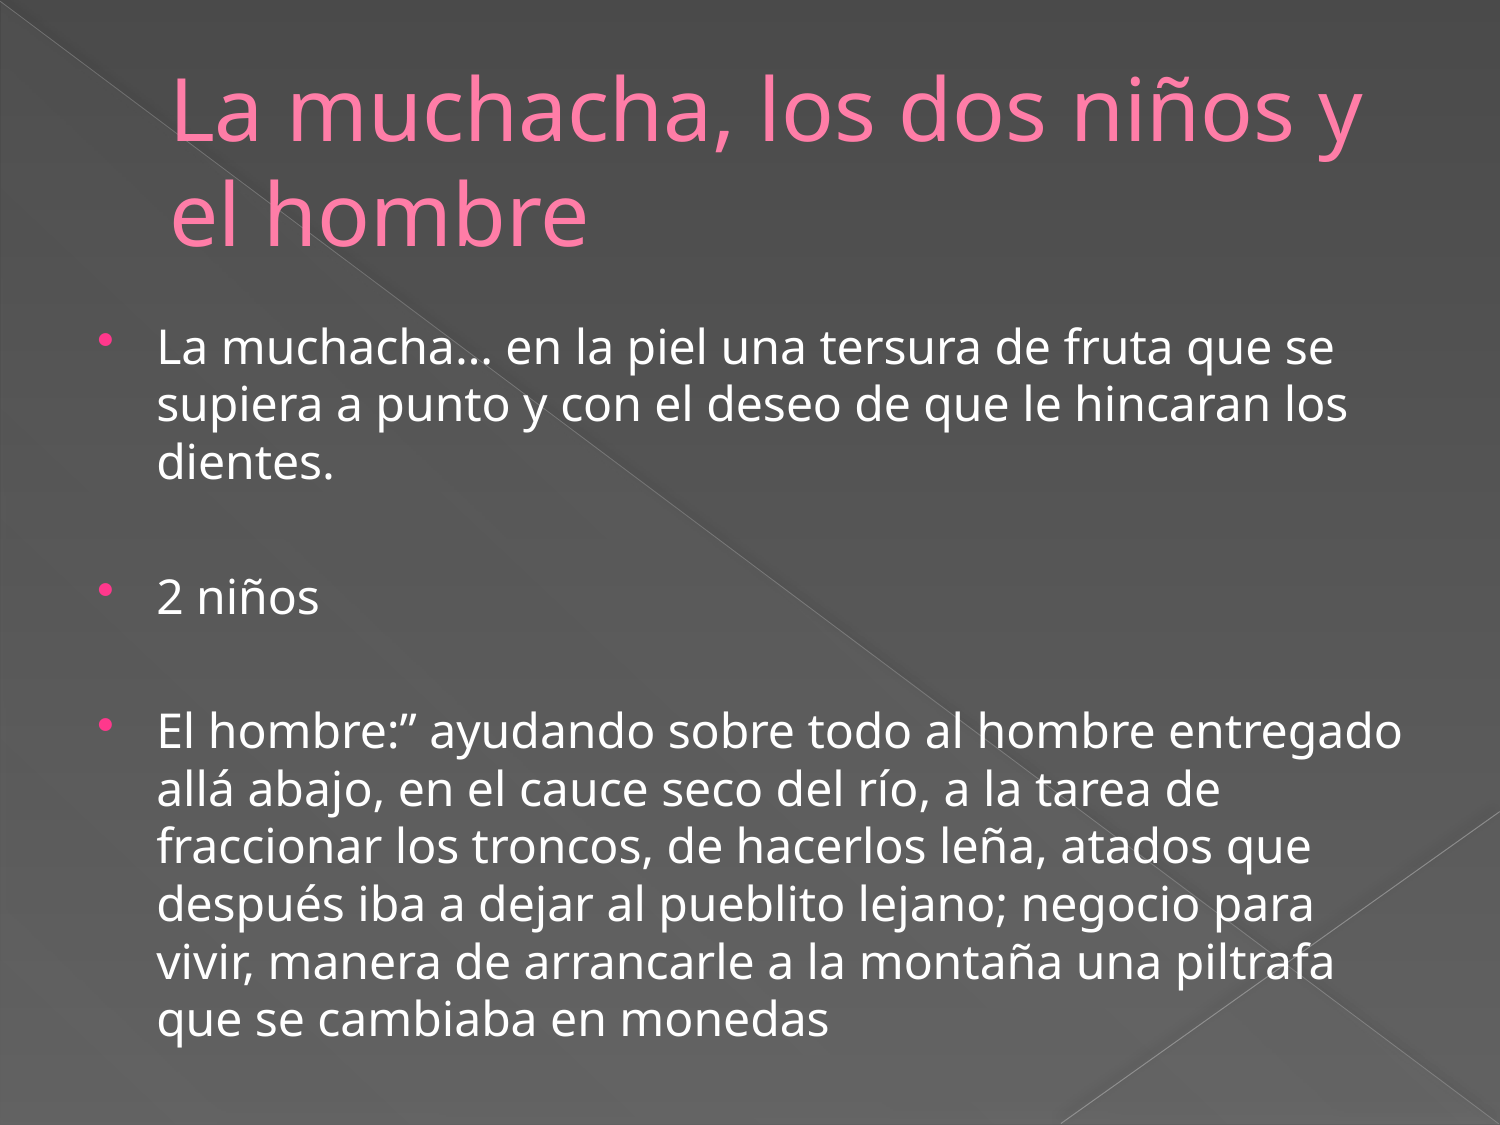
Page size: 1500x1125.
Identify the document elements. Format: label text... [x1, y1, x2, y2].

list La muchacha… en la piel una tersura de fruta que se supiera a punto y con el deseo de que le hincaran los dientes. 2 niños El hombre:” ayudando sobre todo al hombre entregado allá abajo, en el cauce seco del río, a la tarea de fraccionar los troncos, de hacerlos leña, atados que después iba a dejar al pueblito lejano; negocio para vivir, manera de arrancarle a la montaña una piltrafa que se cambiaba en monedas [75, 308, 1425, 1059]
title La muchacha, los dos niños y el hombre [75, 43, 1425, 274]
